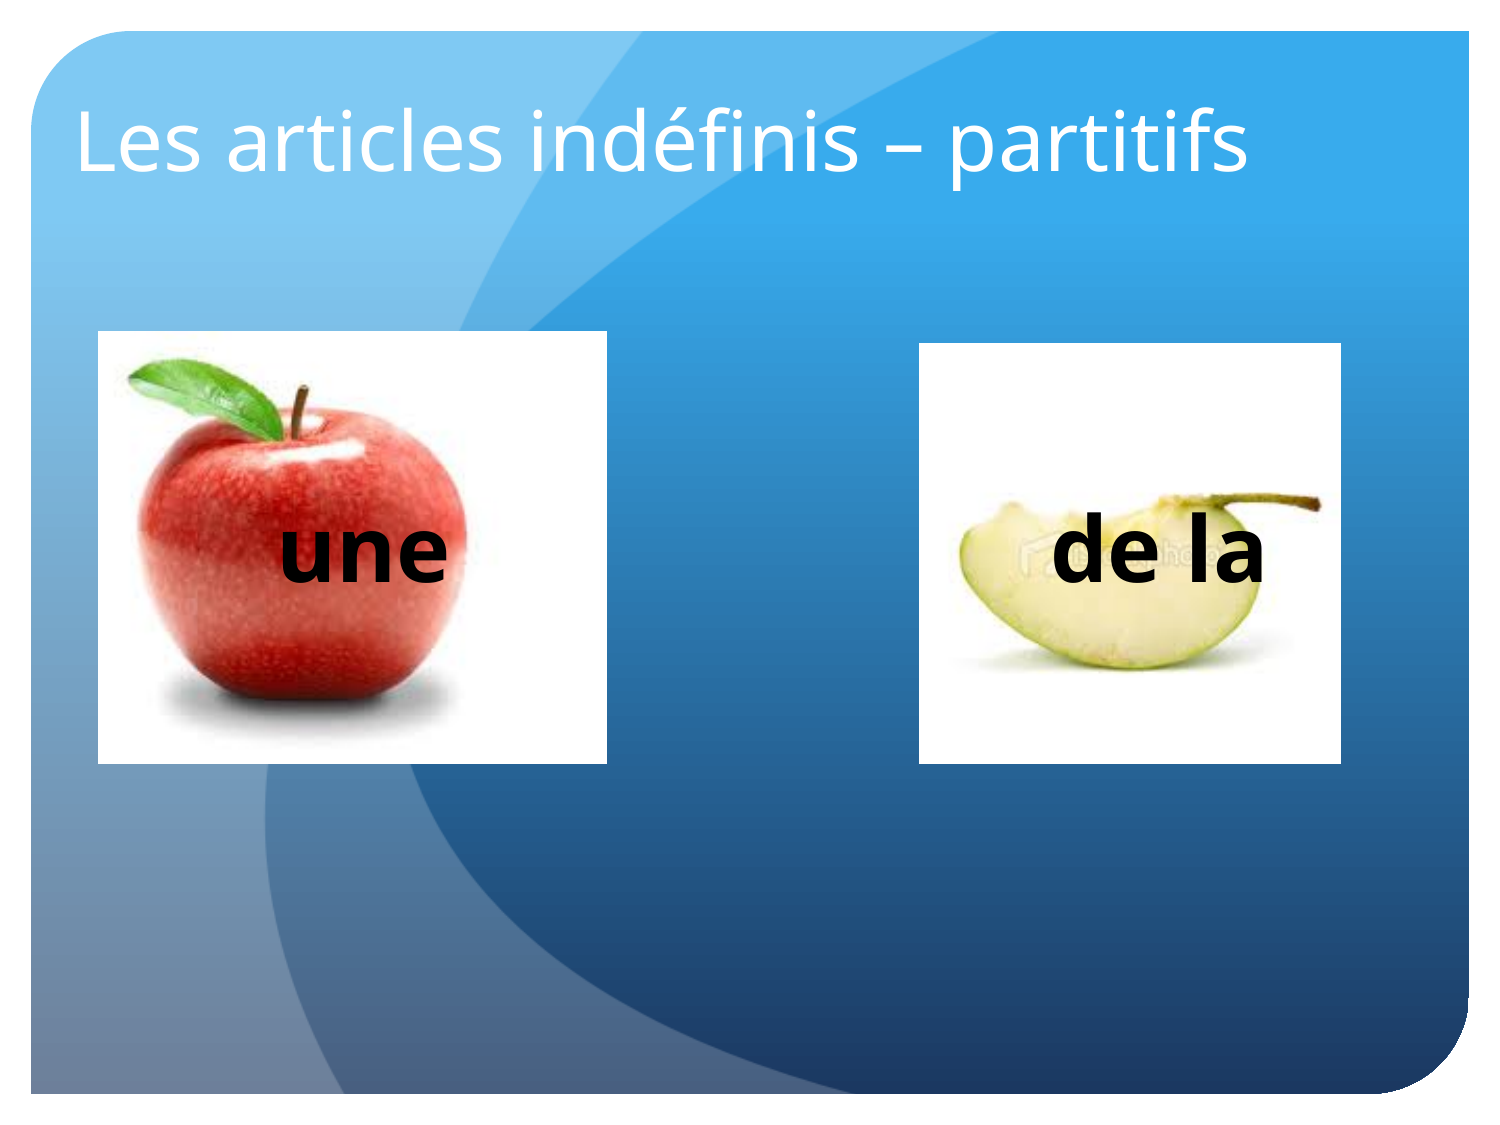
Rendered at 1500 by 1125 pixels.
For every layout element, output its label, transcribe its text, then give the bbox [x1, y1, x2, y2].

picture [25, 30, 1474, 1095]
title Les articles indéfinis – partitifs [58, 79, 1456, 197]
